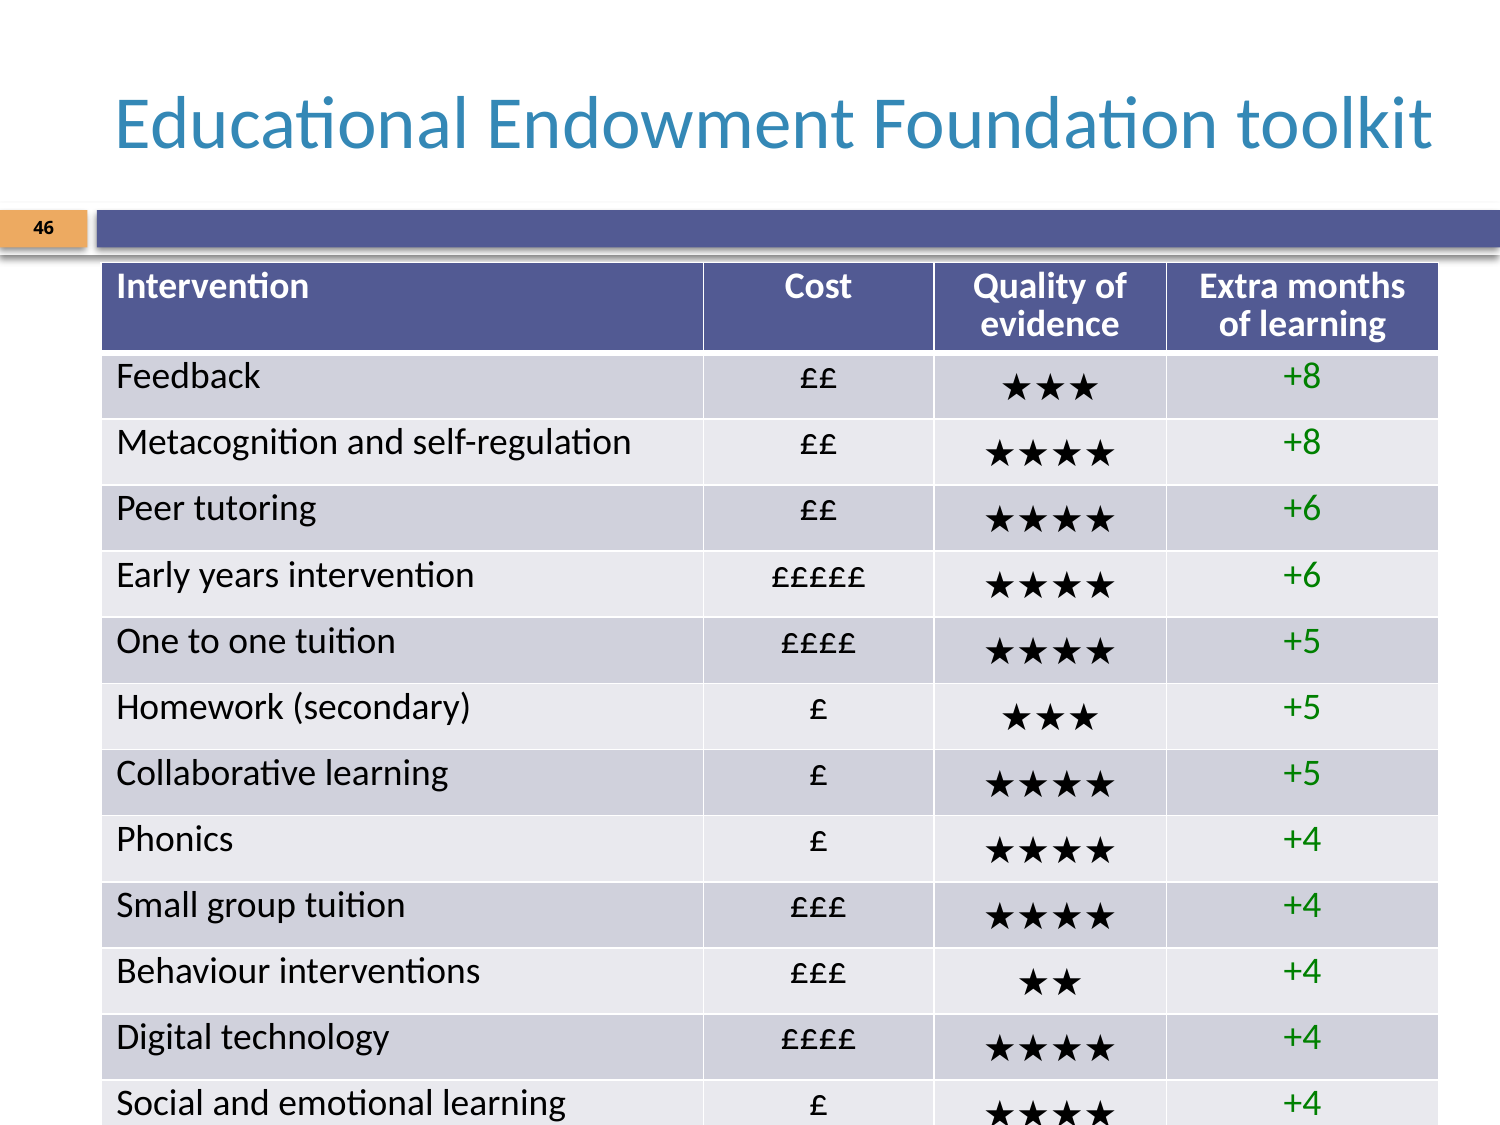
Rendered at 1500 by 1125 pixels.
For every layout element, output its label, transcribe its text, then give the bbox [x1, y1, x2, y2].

table_cell ★★★ [935, 684, 1166, 749]
table_cell ★★★★ [935, 552, 1166, 616]
table_cell +4 [1167, 949, 1438, 1013]
table_cell £ [704, 750, 933, 815]
table_cell ★★★★ [935, 420, 1166, 484]
table_cell £ [704, 684, 933, 749]
table_cell ££ [704, 486, 933, 550]
table_cell Small group tuition [102, 883, 703, 947]
table_cell ££ [704, 420, 933, 484]
table_cell ££ [704, 356, 933, 418]
table_header Quality of evidence [935, 263, 1166, 350]
table_cell +8 [1167, 420, 1438, 484]
table_cell +4 [1167, 816, 1438, 881]
table_cell £ [704, 816, 933, 881]
table_cell ★★★★ [935, 750, 1166, 815]
table_cell £ [704, 1081, 933, 1125]
table_cell +6 [1167, 552, 1438, 616]
table_cell Early years intervention [102, 552, 703, 616]
table_cell Peer tutoring [102, 486, 703, 550]
table_cell Feedback [102, 356, 703, 418]
table_cell +4 [1167, 1015, 1438, 1079]
table_cell +5 [1167, 750, 1438, 815]
table_cell ★★★★ [935, 883, 1166, 947]
table_cell £££ [704, 949, 933, 1013]
table_cell +5 [1167, 618, 1438, 683]
table_header Intervention [102, 263, 703, 350]
slide_number 46 [0, 208, 88, 249]
table_cell ★★★★ [935, 1081, 1166, 1125]
table_cell ★★★★ [935, 486, 1166, 550]
table_cell Behaviour interventions [102, 949, 703, 1013]
table_cell +8 [1167, 356, 1438, 418]
table_cell ★★★ [935, 356, 1166, 418]
table_cell ★★★★ [935, 816, 1166, 881]
table_cell +6 [1167, 486, 1438, 550]
table_cell Social and emotional learning [102, 1081, 703, 1125]
table_cell ★★ [935, 949, 1166, 1013]
table_cell Homework (secondary) [102, 684, 703, 749]
table_cell ★★★★ [935, 1015, 1166, 1079]
table_cell Digital technology [102, 1015, 703, 1079]
table_cell Phonics [102, 816, 703, 881]
table_cell +4 [1167, 1081, 1438, 1125]
table_cell +5 [1167, 684, 1438, 749]
table_cell ££££ [704, 1015, 933, 1079]
table_cell £££ [704, 883, 933, 947]
title Educational Endowment Foundation toolkit [99, 37, 1500, 200]
table_header Extra months of learning [1167, 263, 1438, 350]
table_cell Collaborative learning [102, 750, 703, 815]
table_cell £££££ [704, 552, 933, 616]
table_cell One to one tuition [102, 618, 703, 683]
table_cell +4 [1167, 883, 1438, 947]
table_cell ££££ [704, 618, 933, 683]
table_cell ★★★★ [935, 618, 1166, 683]
table_header Cost [704, 263, 933, 350]
table_cell Metacognition and self-regulation [102, 420, 703, 484]
